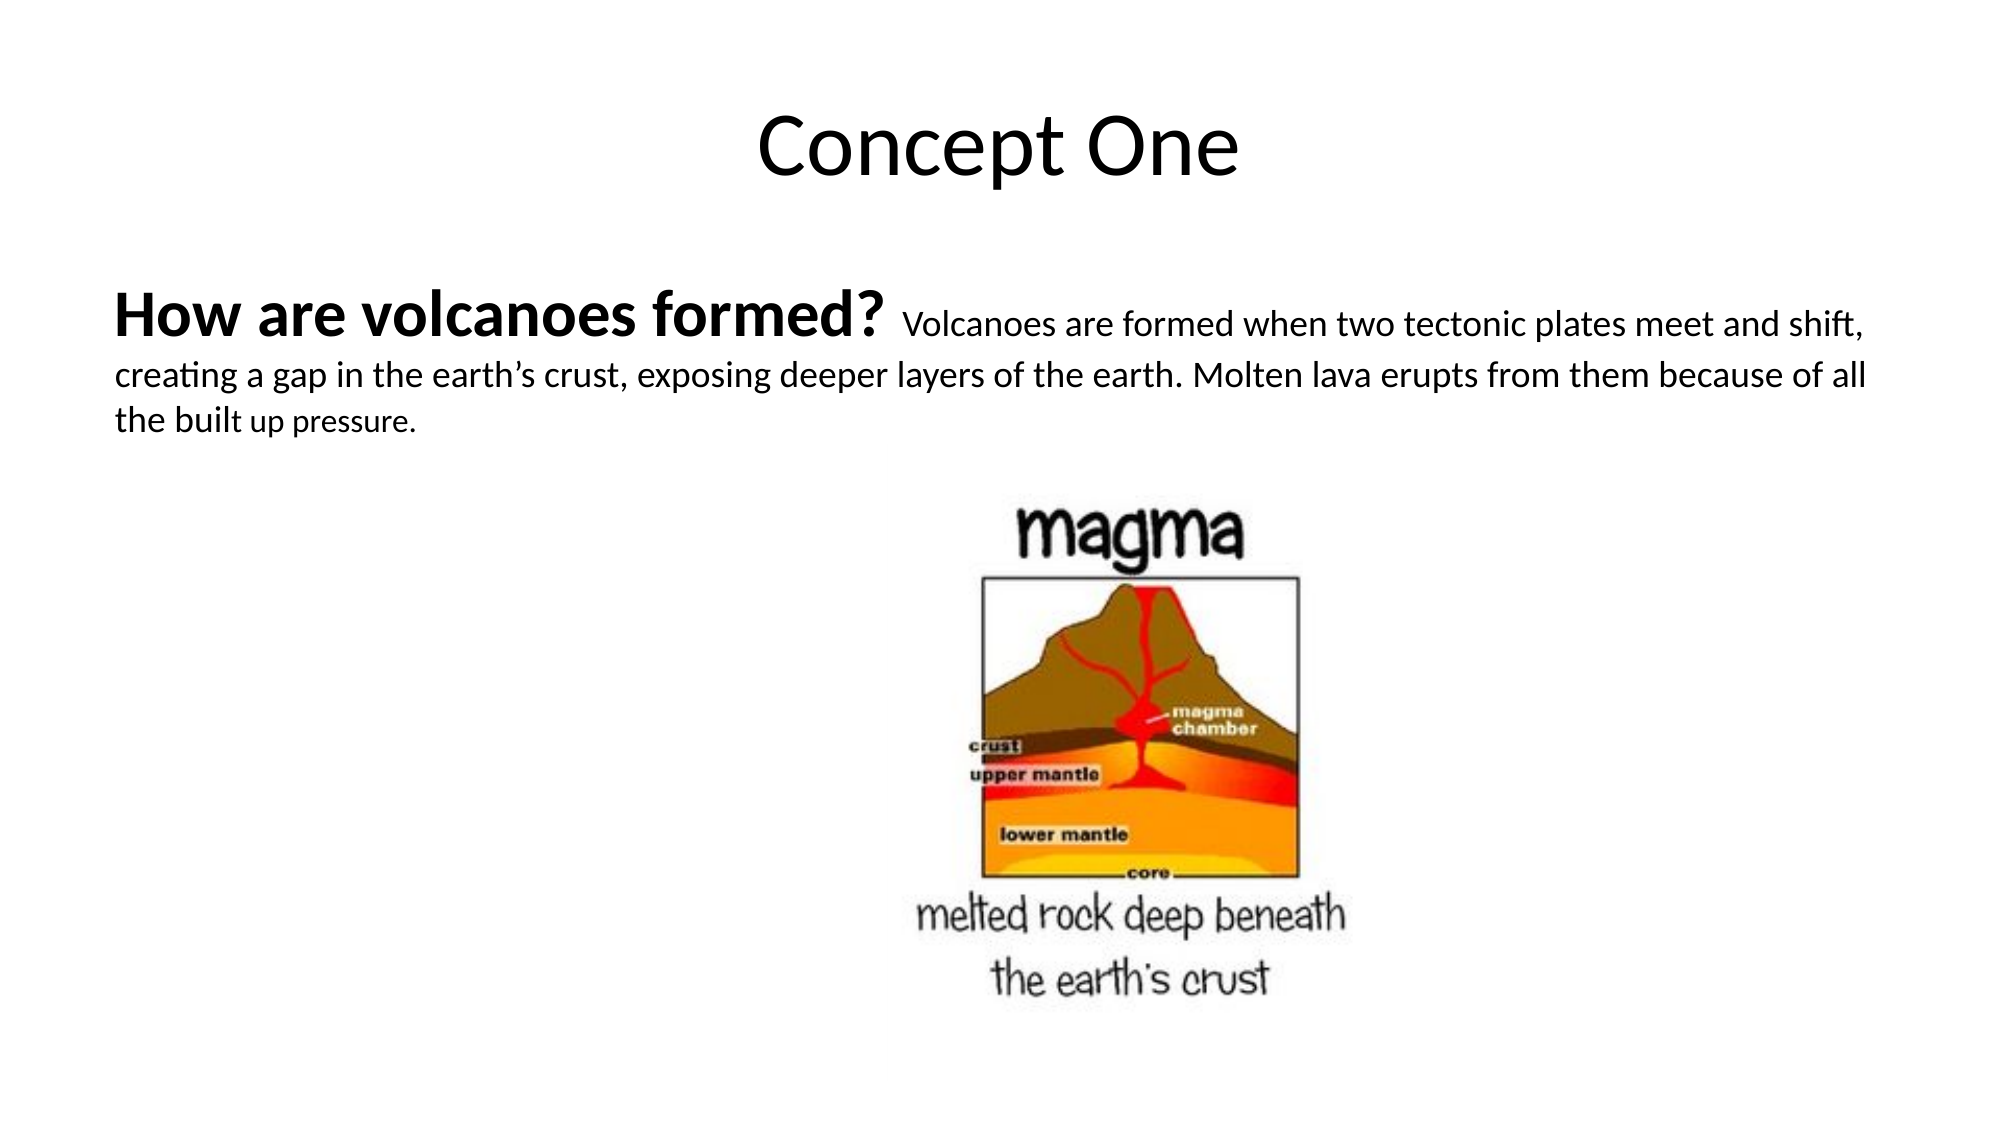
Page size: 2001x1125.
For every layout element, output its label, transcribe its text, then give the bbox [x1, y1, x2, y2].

picture [886, 444, 1379, 1081]
list How are volcanoes formed? Volcanoes are formed when two tectonic plates meet and shift, creating a gap in the earth’s crust, exposing deeper layers of the earth. Molten lava erupts from them because of all the built up pressure. [99, 262, 1900, 1005]
title Concept One [99, 45, 1900, 233]
